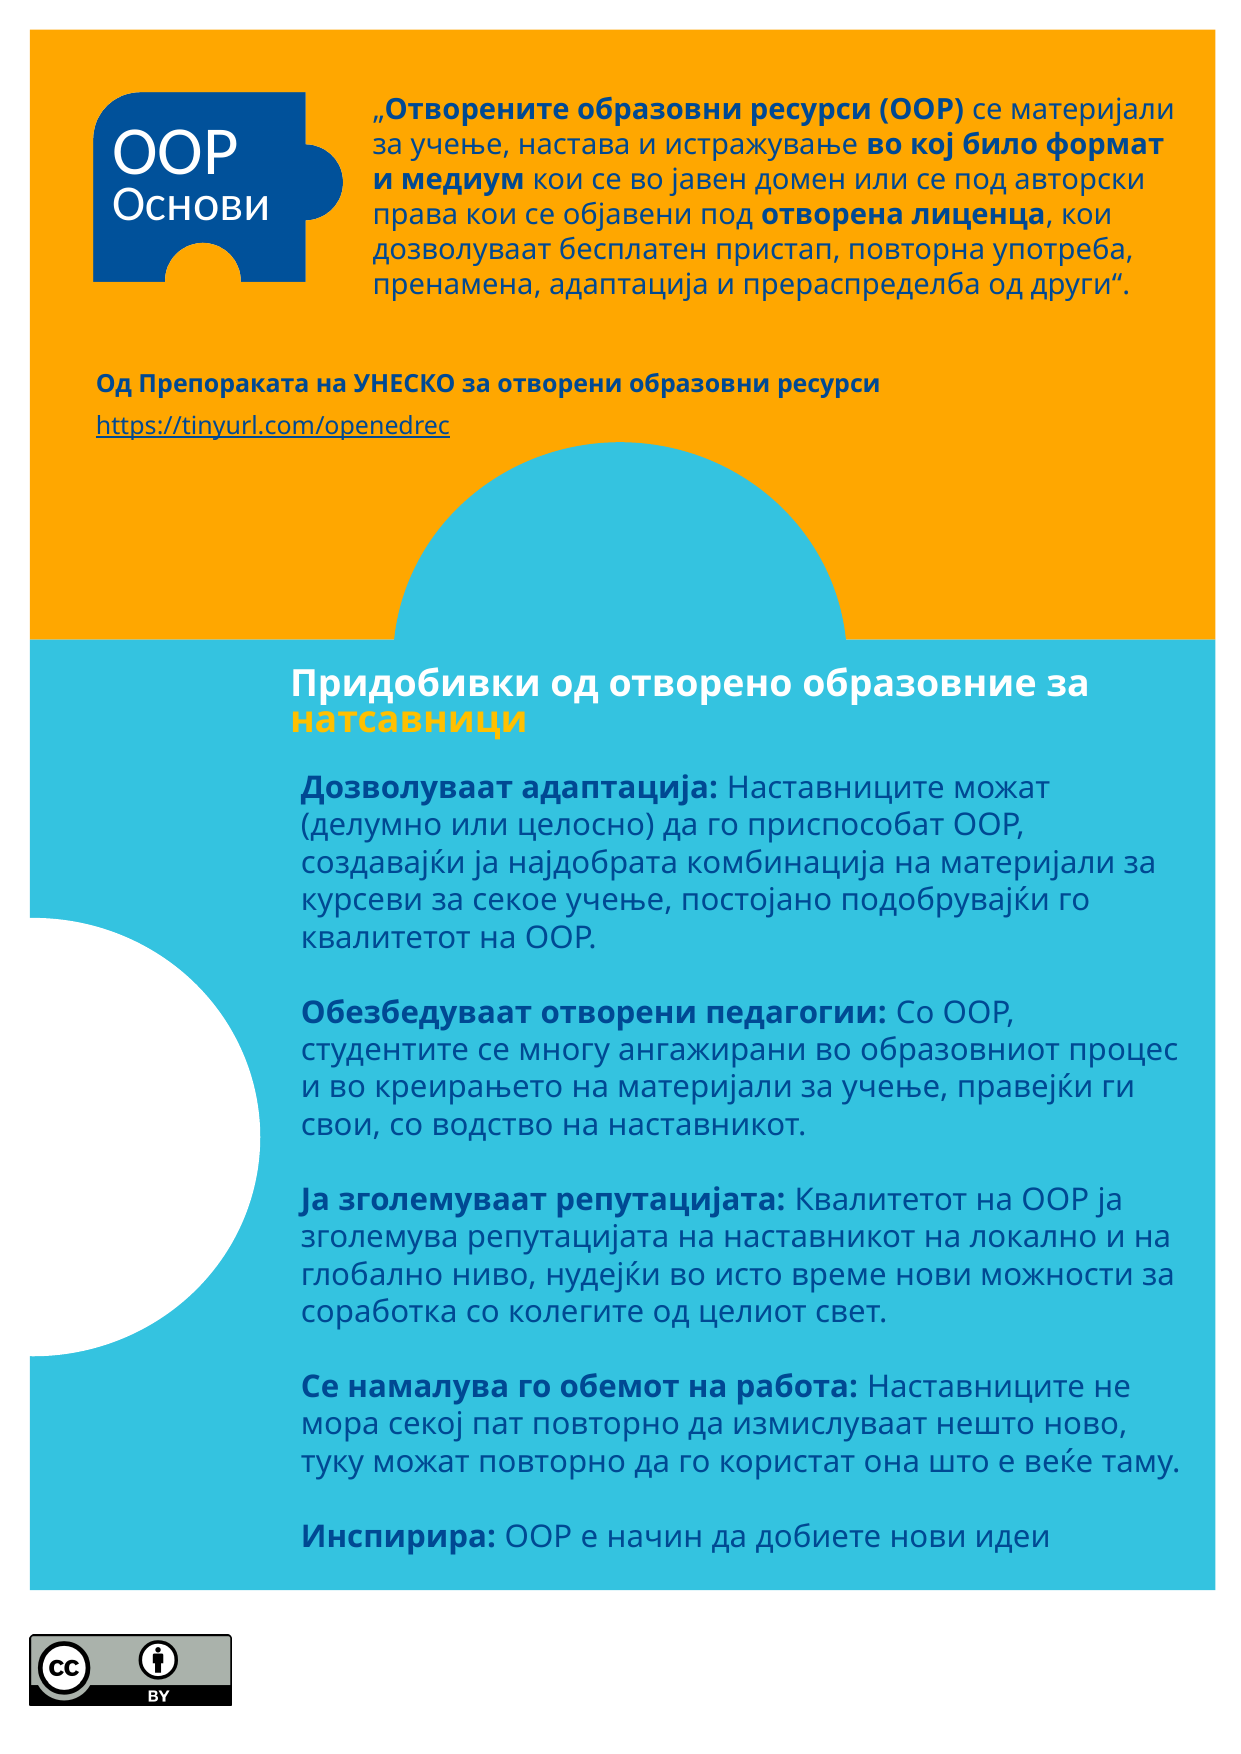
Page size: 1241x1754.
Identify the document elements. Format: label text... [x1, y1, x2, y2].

text_box Придобивки од отворено образовние за натсавници [274, 653, 1162, 755]
text_box Дозволуваат адаптација: Наставниците можат (делумно или целосно) да го приспособат ООР, создавајќи ја најдобрата комбинација на материјали за курсеви за секое учење, постојано подобрувајќи го квалитетот на ООР. Обезбедуваат отворени педагогии: Со ООР, студентите се многу ангажирани во образовниот процес и во креирањето на материјали за учење, правејќи ги свои, со водство на наставникот. Ја зголемуваат репутацијата: Квалитетот на ООР ја зголемува репутацијата на наставникот на локално и на глобално ниво, нудејќи во исто време нови можности за соработка со колегите од целиот свет. Се намалува го обемот на работа: Наставниците не мора секој пат повторно да измислуваат нешто ново, туку можат повторно да го користат она што е веќе таму. Инспирира: ООР е начин да добиете нови идеи [285, 752, 1202, 1569]
picture [29, 1634, 233, 1706]
text_box [0, 917, 261, 1357]
picture [93, 92, 343, 282]
text_box [29, 639, 1216, 1591]
text_box „Отворените образовни ресурси (ООР) се материјали за учење, настава и истражување во кој било формат и медиум кои се во јавен домен или се под авторски права кои се објавени под отворена лиценца, кои дозволуваат бесплатен пристап, повторна употреба, пренамена, адаптација и прераспределба од други“. [357, 75, 1191, 316]
text_box Од Препораката на УНЕСКО за отворени образовни ресурси https://tinyurl.com/openedrec [80, 365, 1241, 453]
text_box [393, 453, 847, 653]
text_box [29, 29, 1216, 639]
